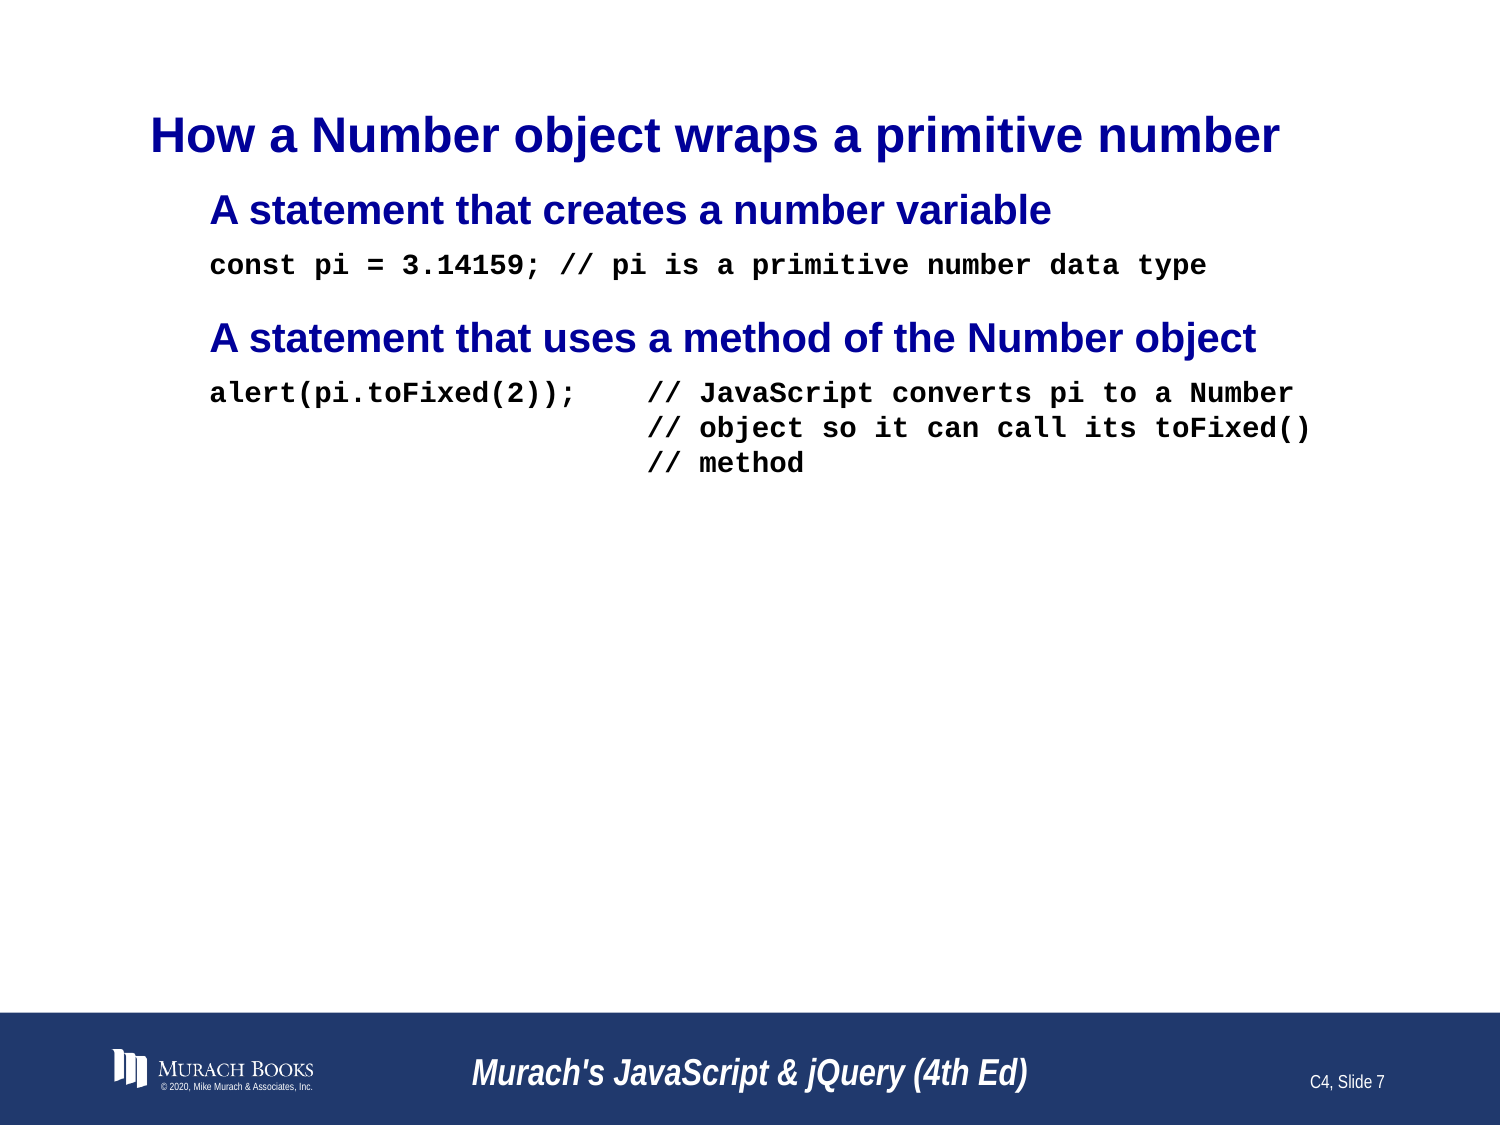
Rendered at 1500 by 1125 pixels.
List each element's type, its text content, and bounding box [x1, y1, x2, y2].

title How a Number object wraps a primitive number [150, 102, 1350, 164]
footer © 2020, Mike Murach & Associates, Inc. [12, 1025, 463, 1100]
slide_number C4, Slide 7 [1087, 1025, 1400, 1100]
slide_number Murach's JavaScript & jQuery (4th Ed) [463, 1025, 1050, 1100]
list A statement that creates a number variable const pi = 3.14159; // pi is a primitive number data type A statement that uses a method of the Number object alert(pi.toFixed(2)); // JavaScript converts pi to a Number // object so it can call its toFixed() // method [137, 174, 1350, 975]
